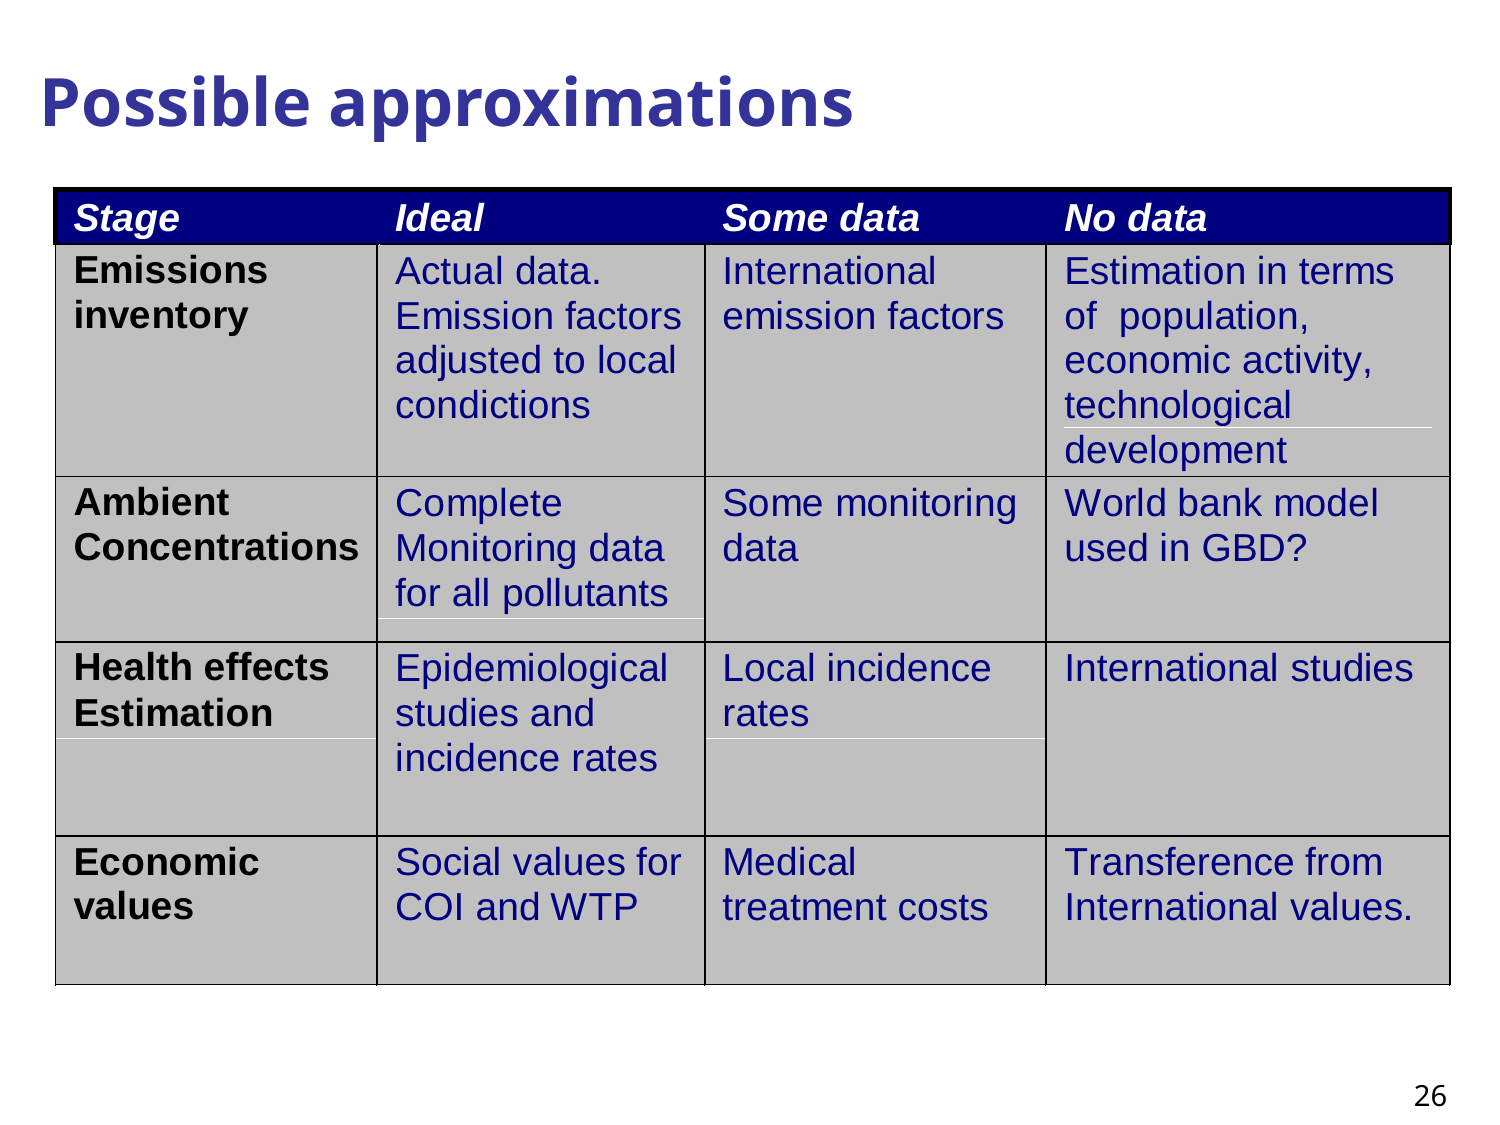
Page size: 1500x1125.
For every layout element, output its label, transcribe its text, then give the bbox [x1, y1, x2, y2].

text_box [52, 187, 1500, 1082]
title Possible approximations [24, 24, 1463, 176]
slide_number 26 [1149, 1092, 1463, 1125]
